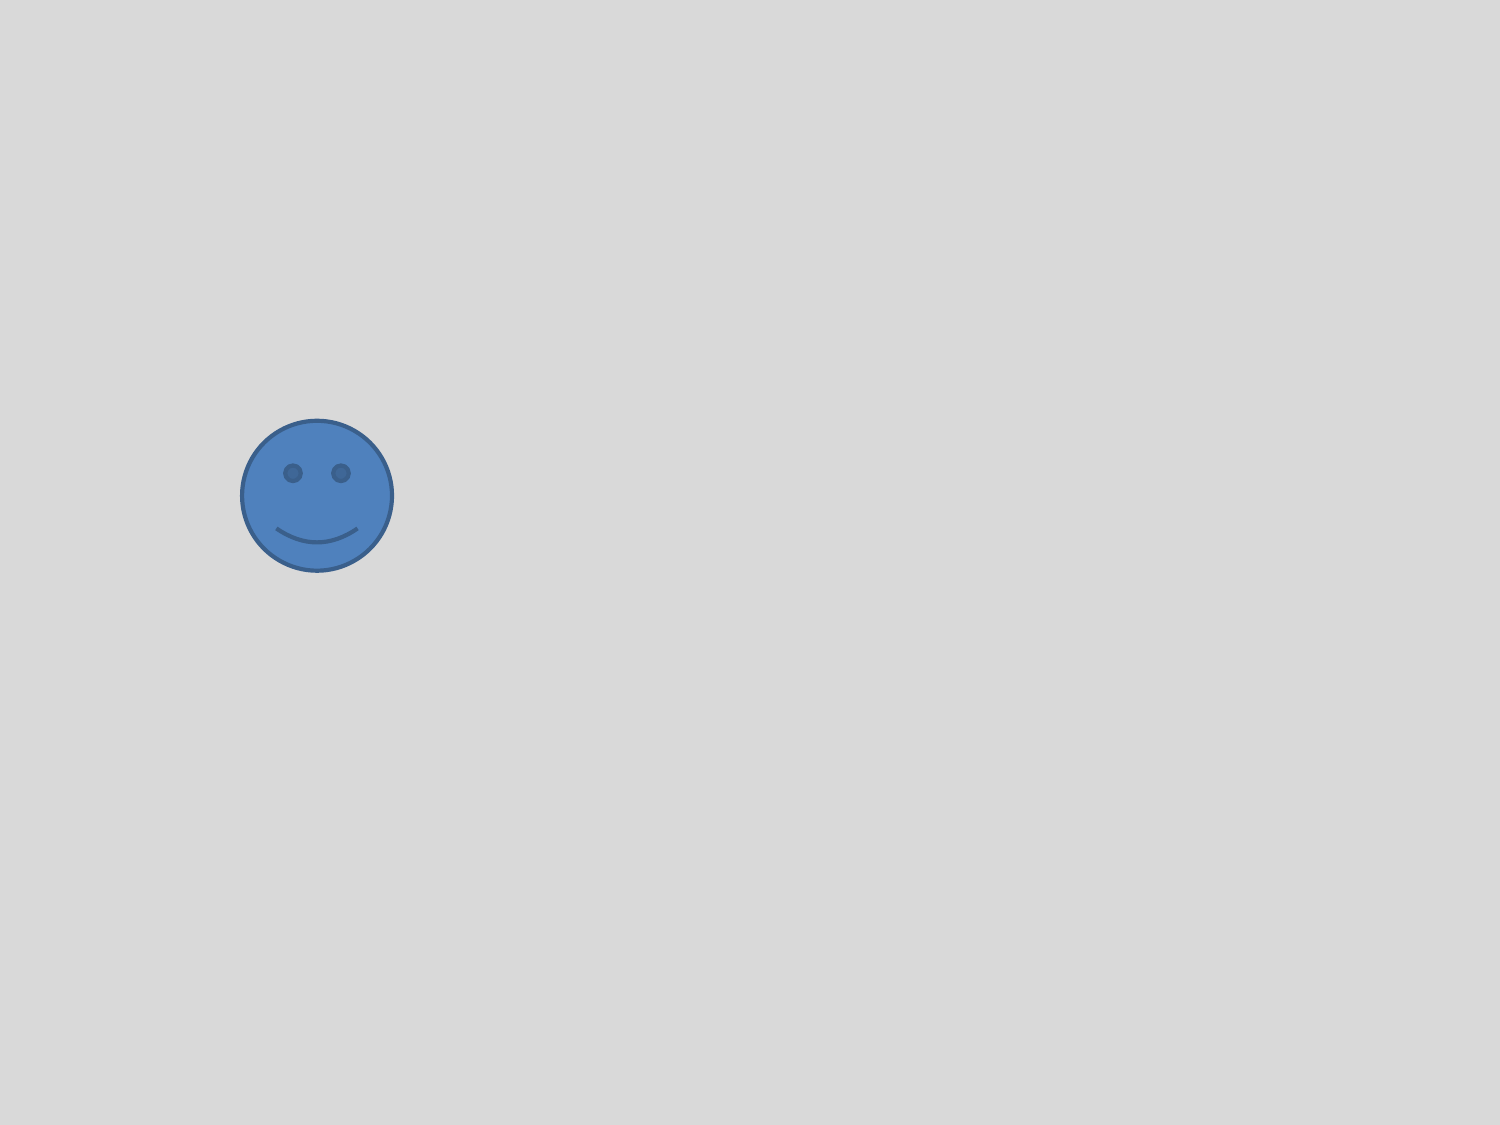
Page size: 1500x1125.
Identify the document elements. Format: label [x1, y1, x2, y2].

text_box [239, 418, 395, 573]
